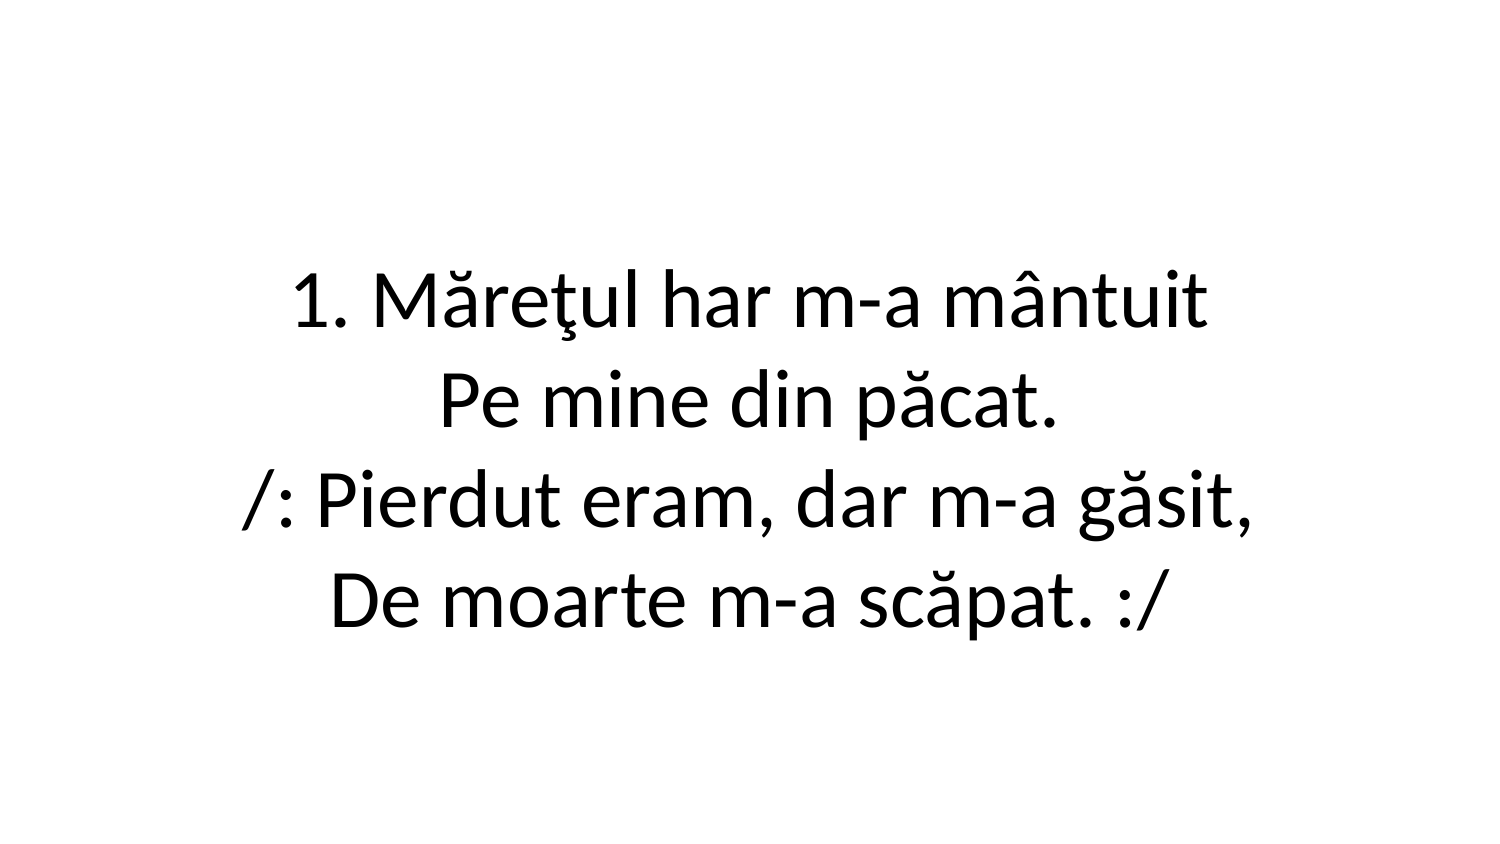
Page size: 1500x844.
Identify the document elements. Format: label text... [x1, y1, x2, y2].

text_box 1. Măreţul har m-a mântuit Pe mine din păcat. /: Pierdut eram, dar m-a găsit, De moarte m-a scăpat. :/ [228, 192, 1272, 652]
